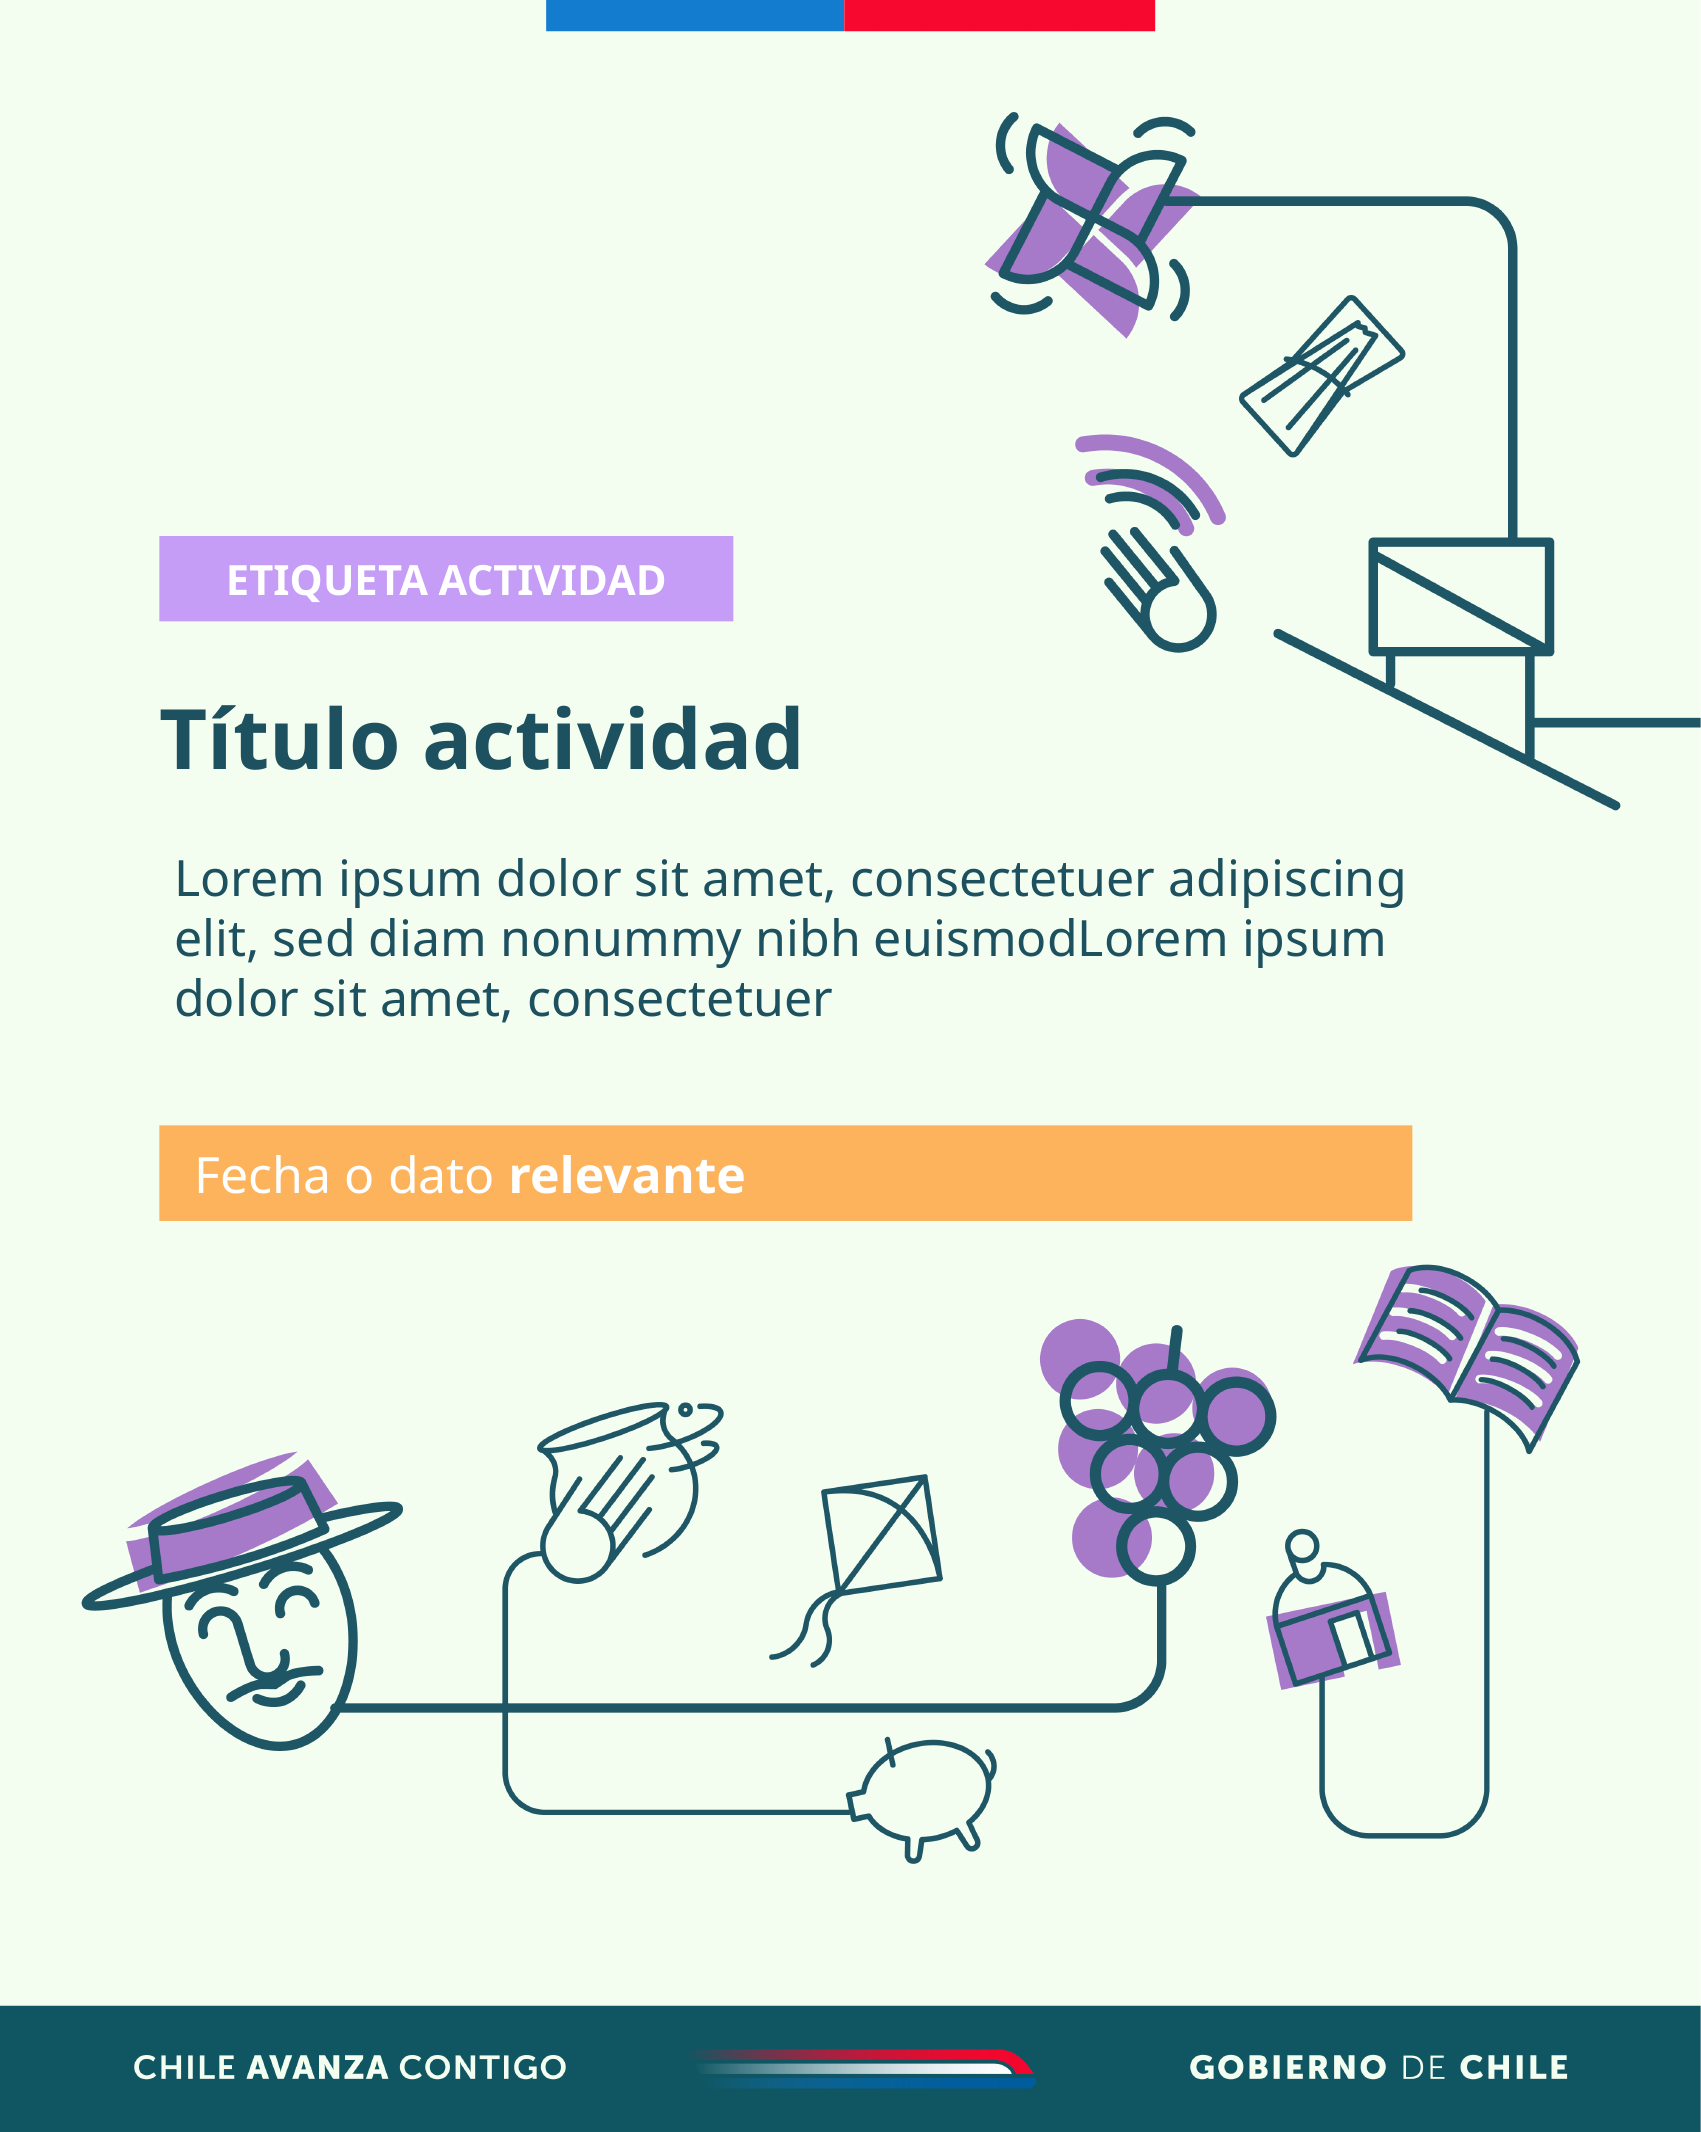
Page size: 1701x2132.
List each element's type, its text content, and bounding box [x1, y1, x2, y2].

text_box ETIQUETA ACTIVIDAD [159, 536, 734, 622]
picture [0, 0, 1701, 2132]
text_box Título actividad [159, 678, 1355, 794]
text_box Fecha o dato relevante [159, 1125, 1413, 1221]
text_box Lorem ipsum dolor sit amet, consectetuer adipiscing elit, sed diam nonummy nibh euismodLorem ipsum dolor sit amet, consectetuer [159, 839, 1475, 1034]
